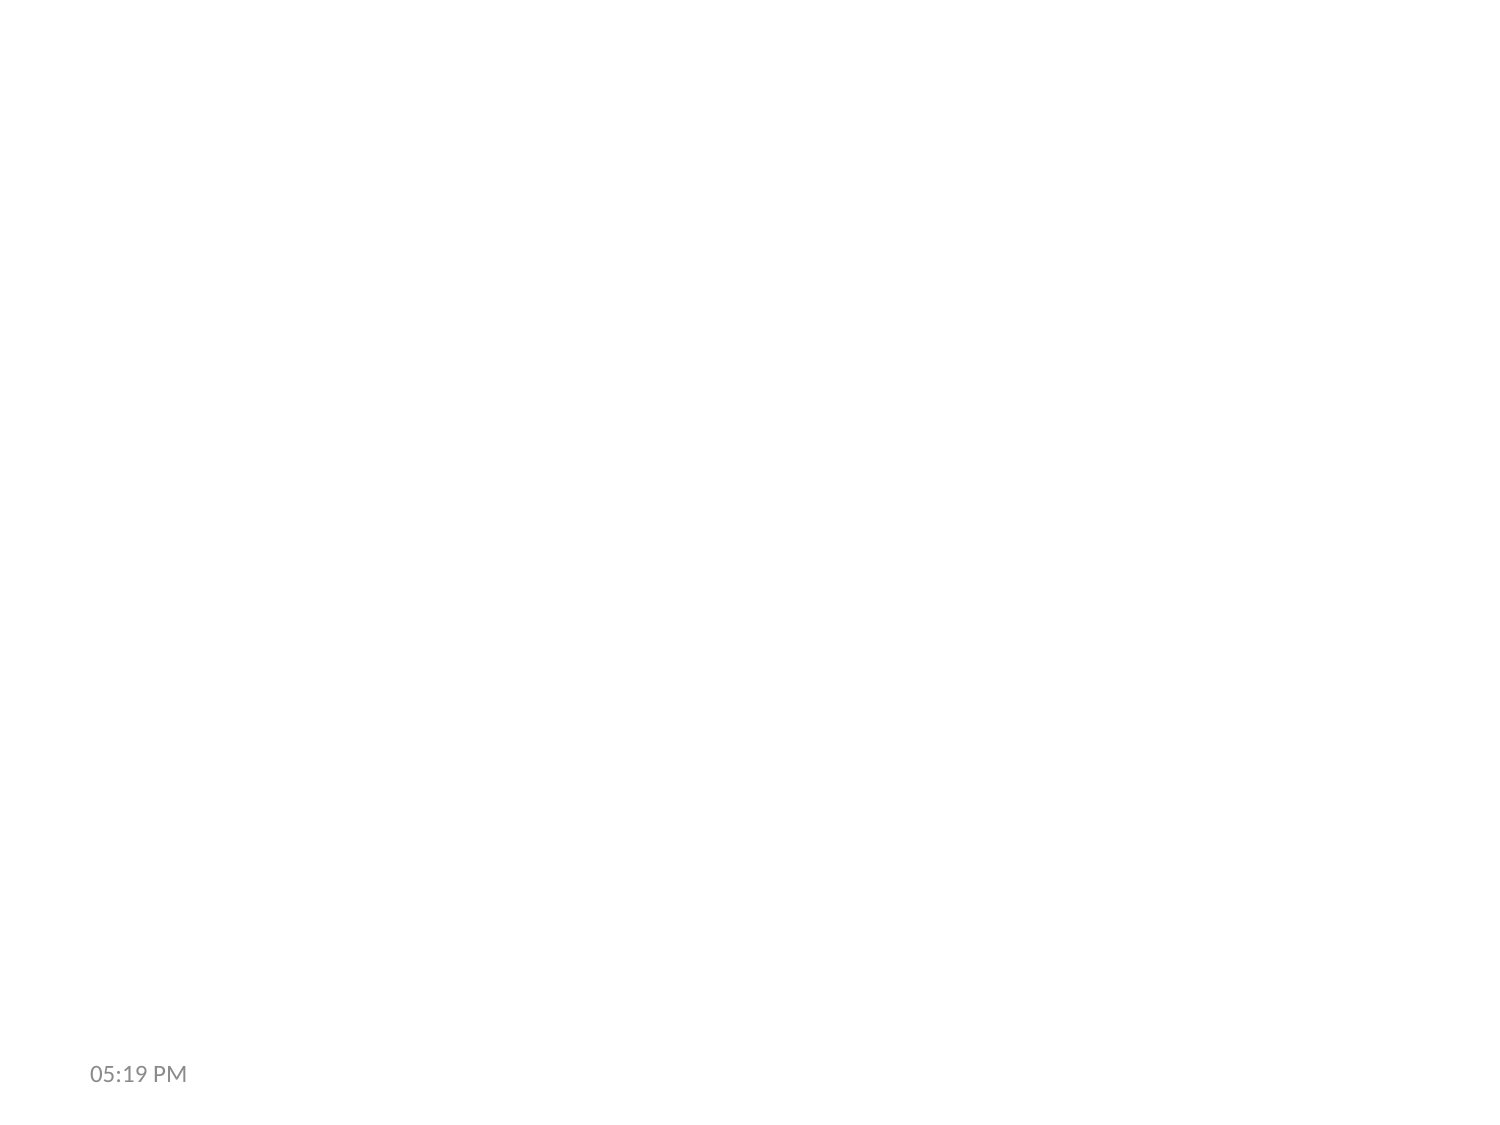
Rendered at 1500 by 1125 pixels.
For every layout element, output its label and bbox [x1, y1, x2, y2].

slide_number [75, 1042, 425, 1103]
